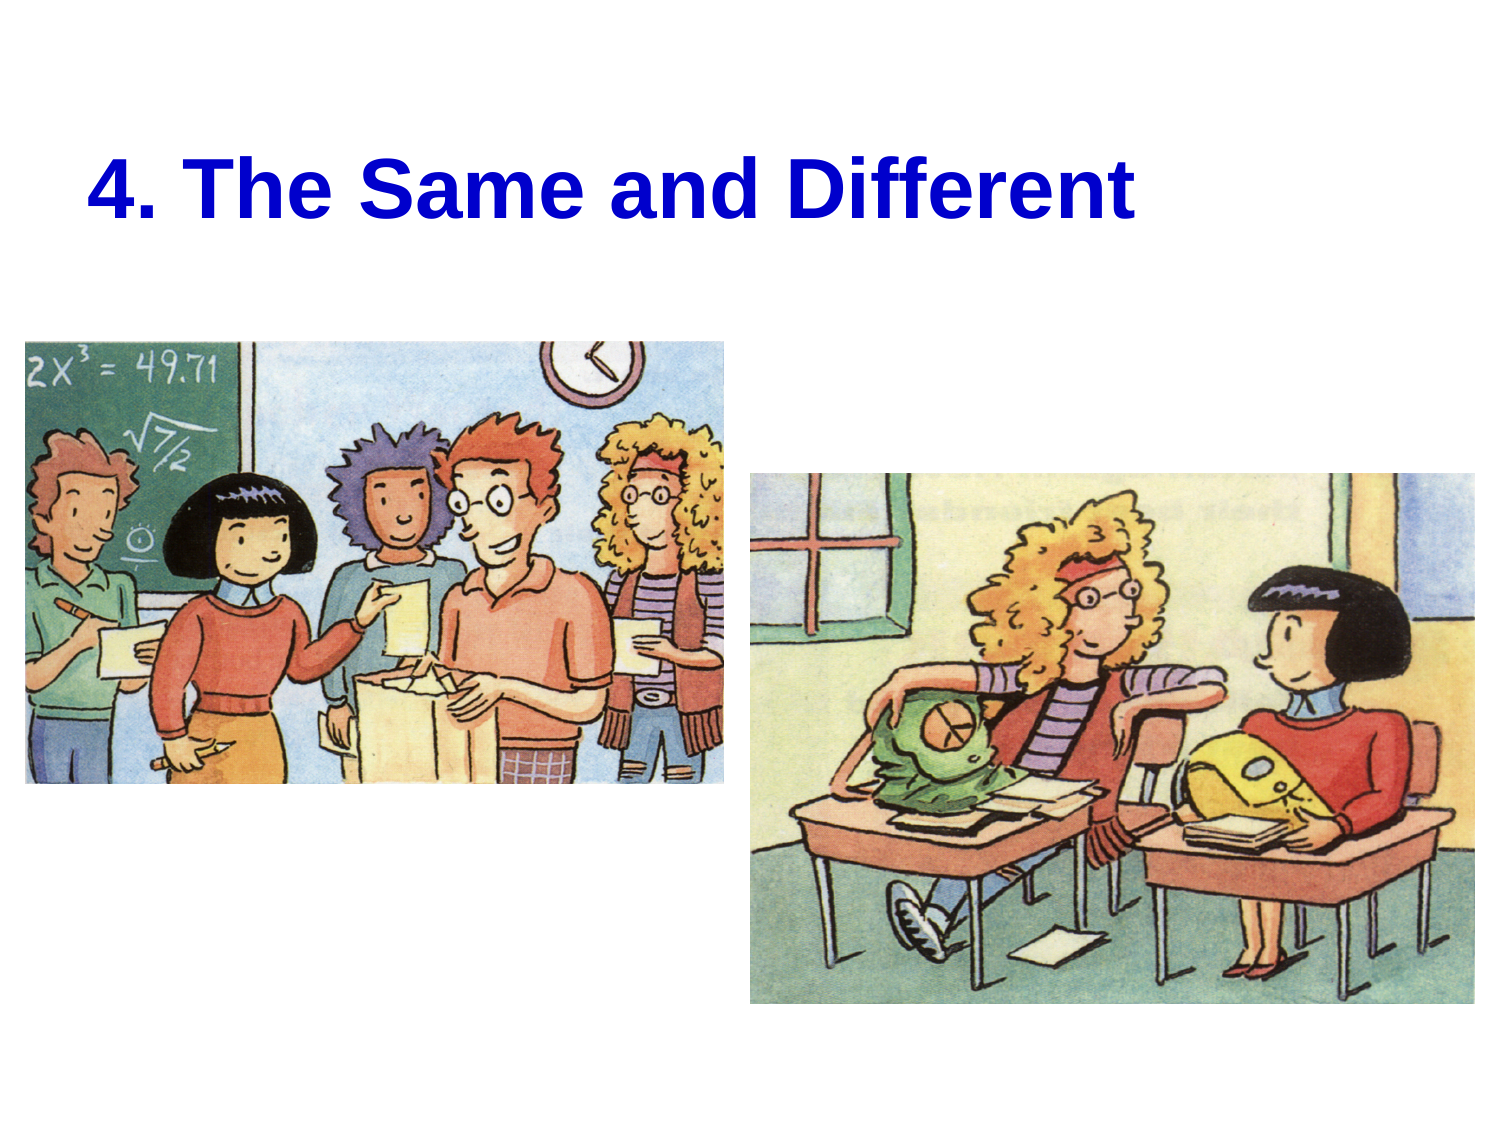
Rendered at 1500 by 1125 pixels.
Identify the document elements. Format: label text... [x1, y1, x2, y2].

title 4. The Same and Different [72, 90, 1423, 278]
picture [749, 473, 1475, 1005]
picture [25, 340, 724, 785]
